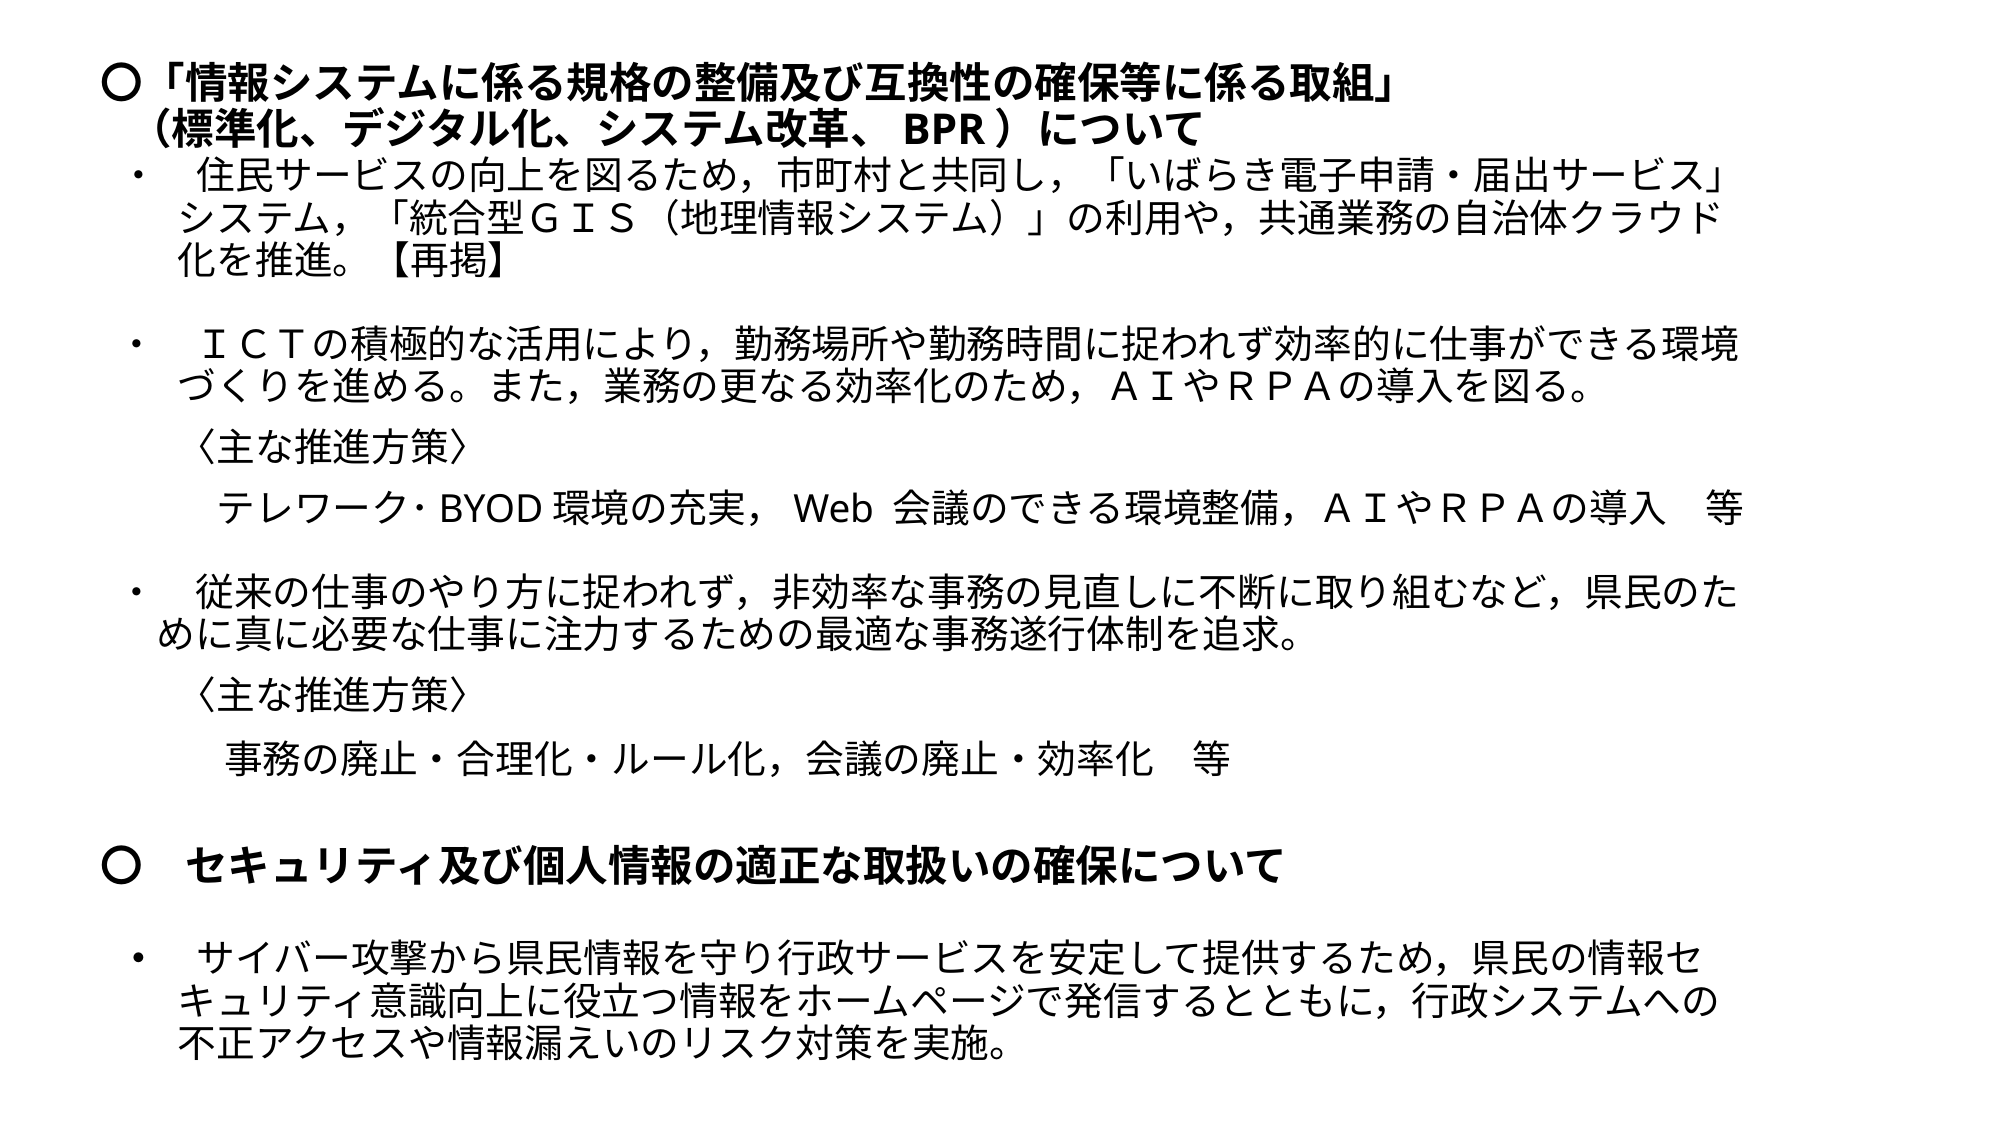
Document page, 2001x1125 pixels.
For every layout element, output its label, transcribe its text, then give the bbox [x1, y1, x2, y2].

list 〇「情報システムに係る規格の整備及び互換性の確保等に係る取組」 （標準化、デジタル化、システム改革、BPR）について ・ 住民サービスの向上を図るため，市町村と共同し，「いばらき電子申請・届出サービス」 システム，「統合型ＧＩＳ（地理情報システム）」の利用や，共通業務の自治体クラウド 化を推進。【再掲】 ・ ＩＣＴの積極的な活用により，勤務場所や勤務時間に捉われず効率的に仕事ができる環境 づくりを進める。また，業務の更なる効率化のため，ＡＩやＲＰＡの導入を図る。 〈主な推進方策〉 テレワーク･BYOD環境の充実，Web 会議のできる環境整備，ＡＩやＲＰＡの導入 等 ・ 従来の仕事のやり方に捉われず，非効率な事務の見直しに不断に取り組むなど，県民のた めに真に必要な仕事に注力するための最適な事務遂行体制を追求。 〈主な推進方策〉 事務の廃止・合理化・ルール化，会議の廃止・効率化 等 〇 セキュリティ及び個人情報の適正な取扱いの確保について ・ サイバー攻撃から県民情報を守り行政サービスを安定して提供するため，県民の情報セ キュリティ意識向上に役立つ情報をホームページで発信するとともに，行政システムへの 不正アクセスや情報漏えいのリスク対策を実施。 [85, 54, 1905, 1076]
